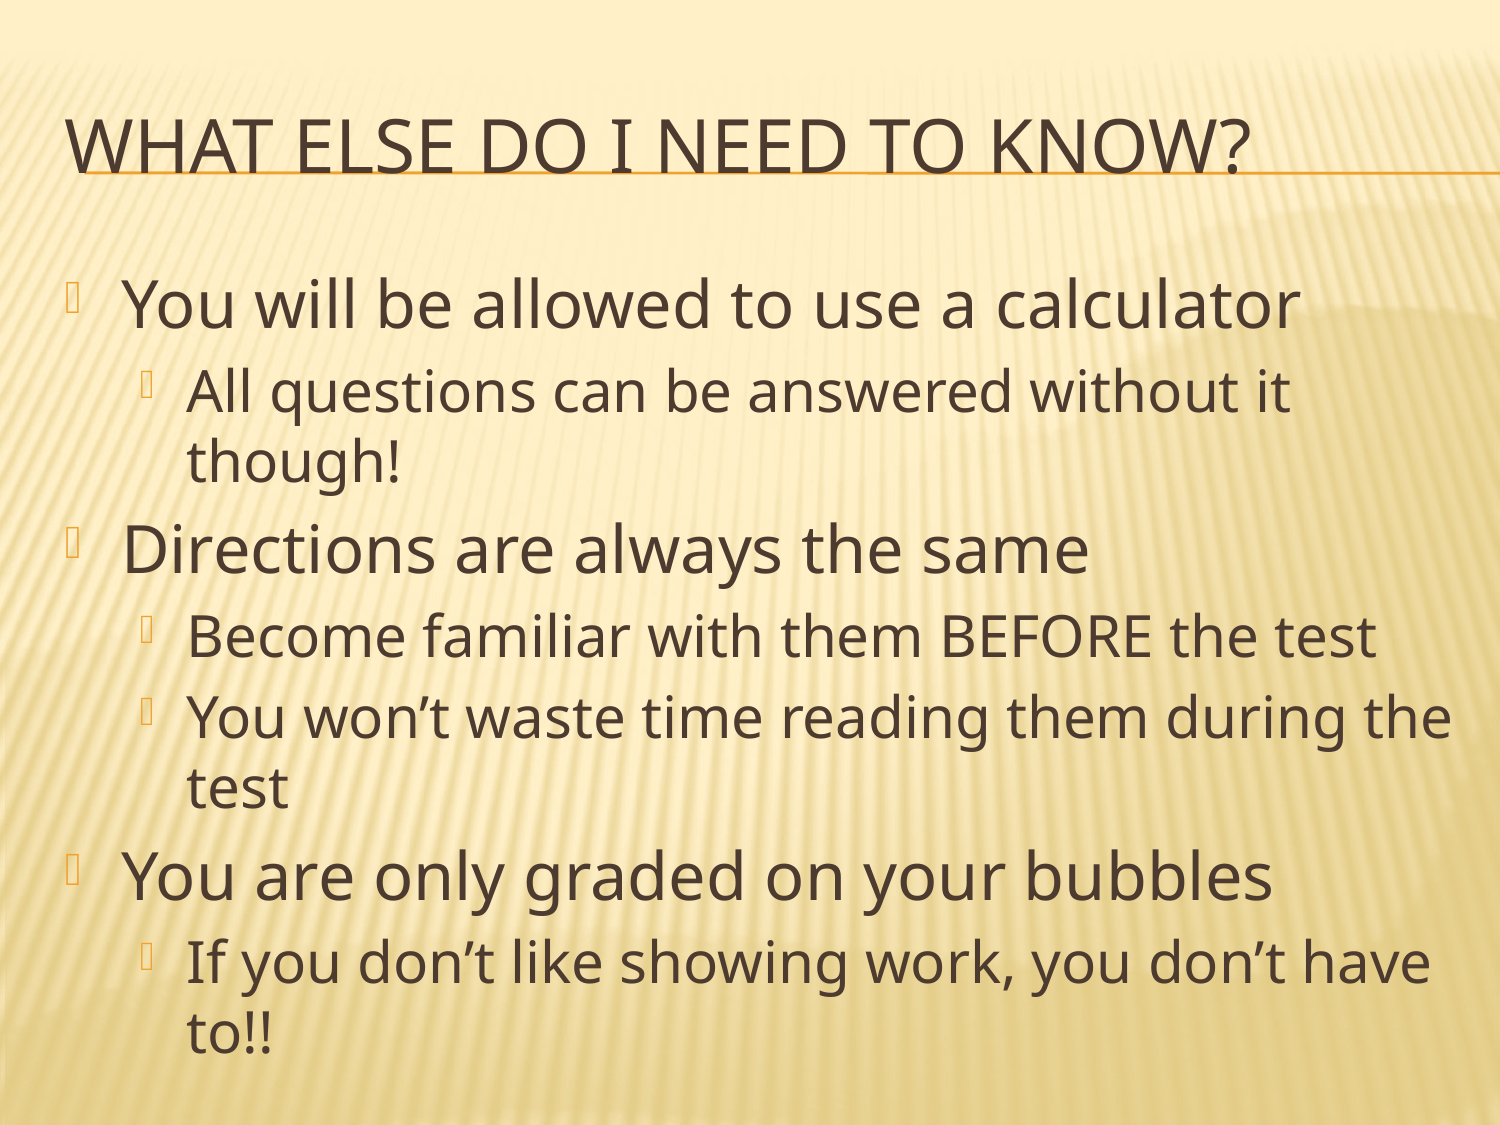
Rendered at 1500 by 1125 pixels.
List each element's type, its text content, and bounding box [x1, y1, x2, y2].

list You will be allowed to use a calculator All questions can be answered without it though! Directions are always the same Become familiar with them BEFORE the test You won’t waste time reading them during the test You are only graded on your bubbles If you don’t like showing work, you don’t have to!! [50, 254, 1475, 998]
title What else do I need to know? [50, 75, 1475, 213]
